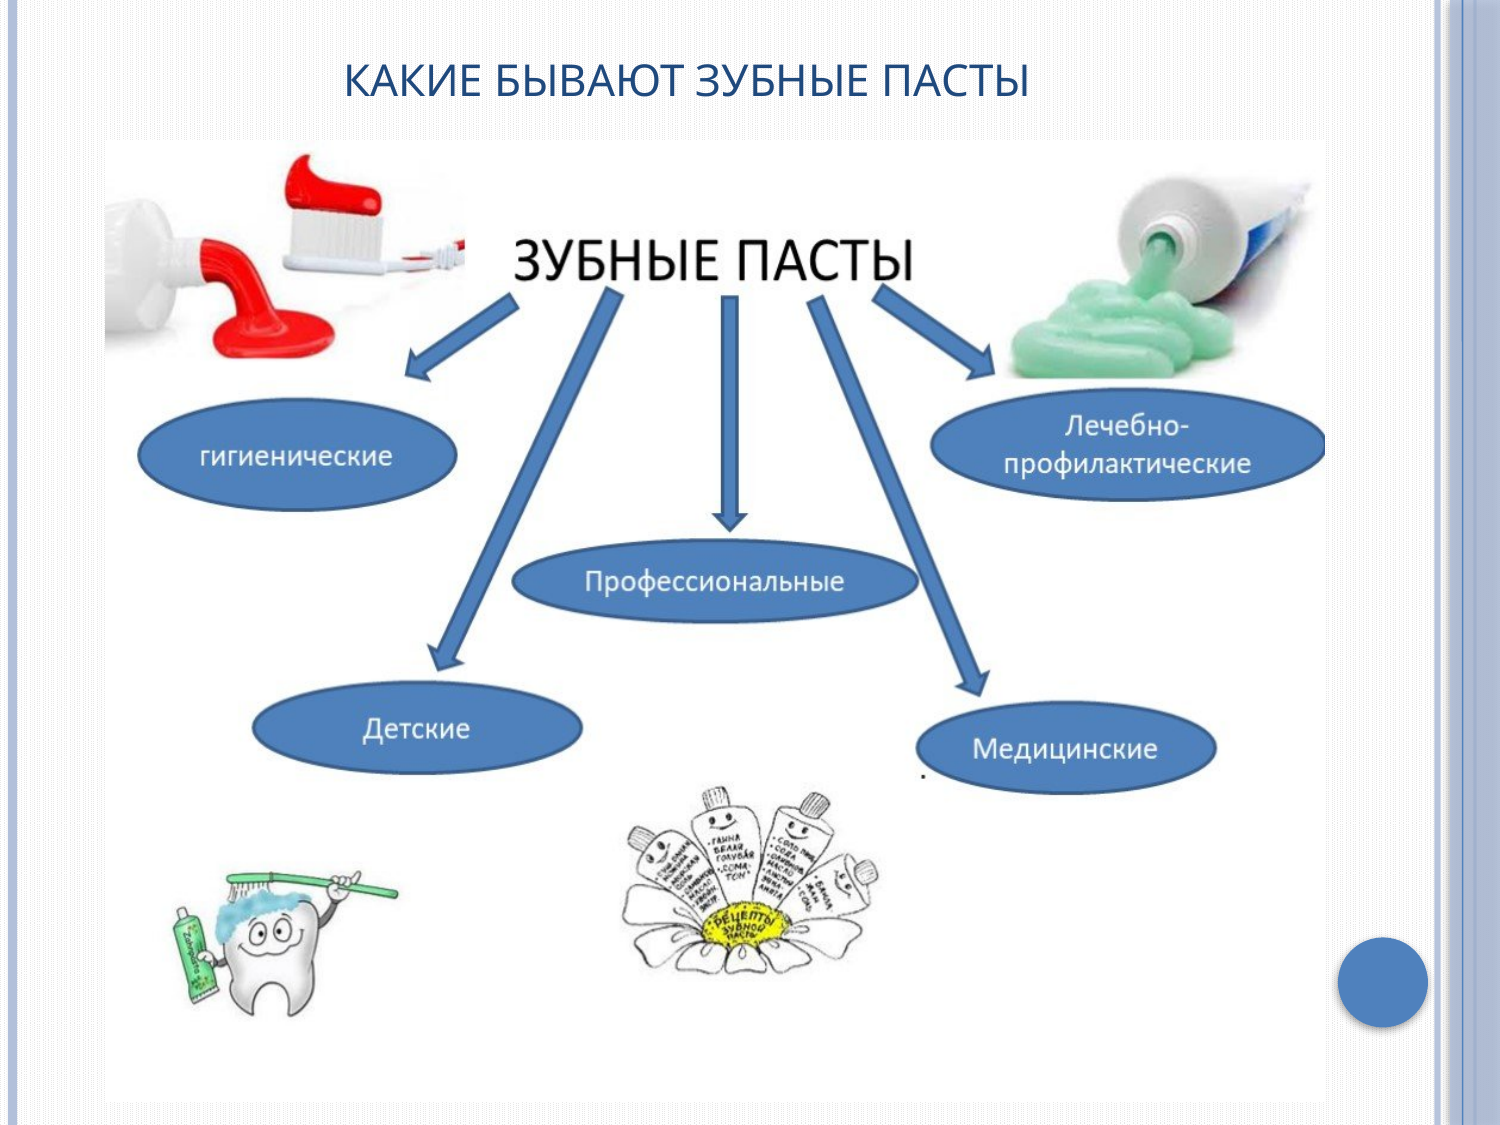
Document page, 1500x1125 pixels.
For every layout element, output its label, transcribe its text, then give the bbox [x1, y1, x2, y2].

title Какие бывают зубные пасты [75, 45, 1300, 164]
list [104, 140, 1325, 1102]
